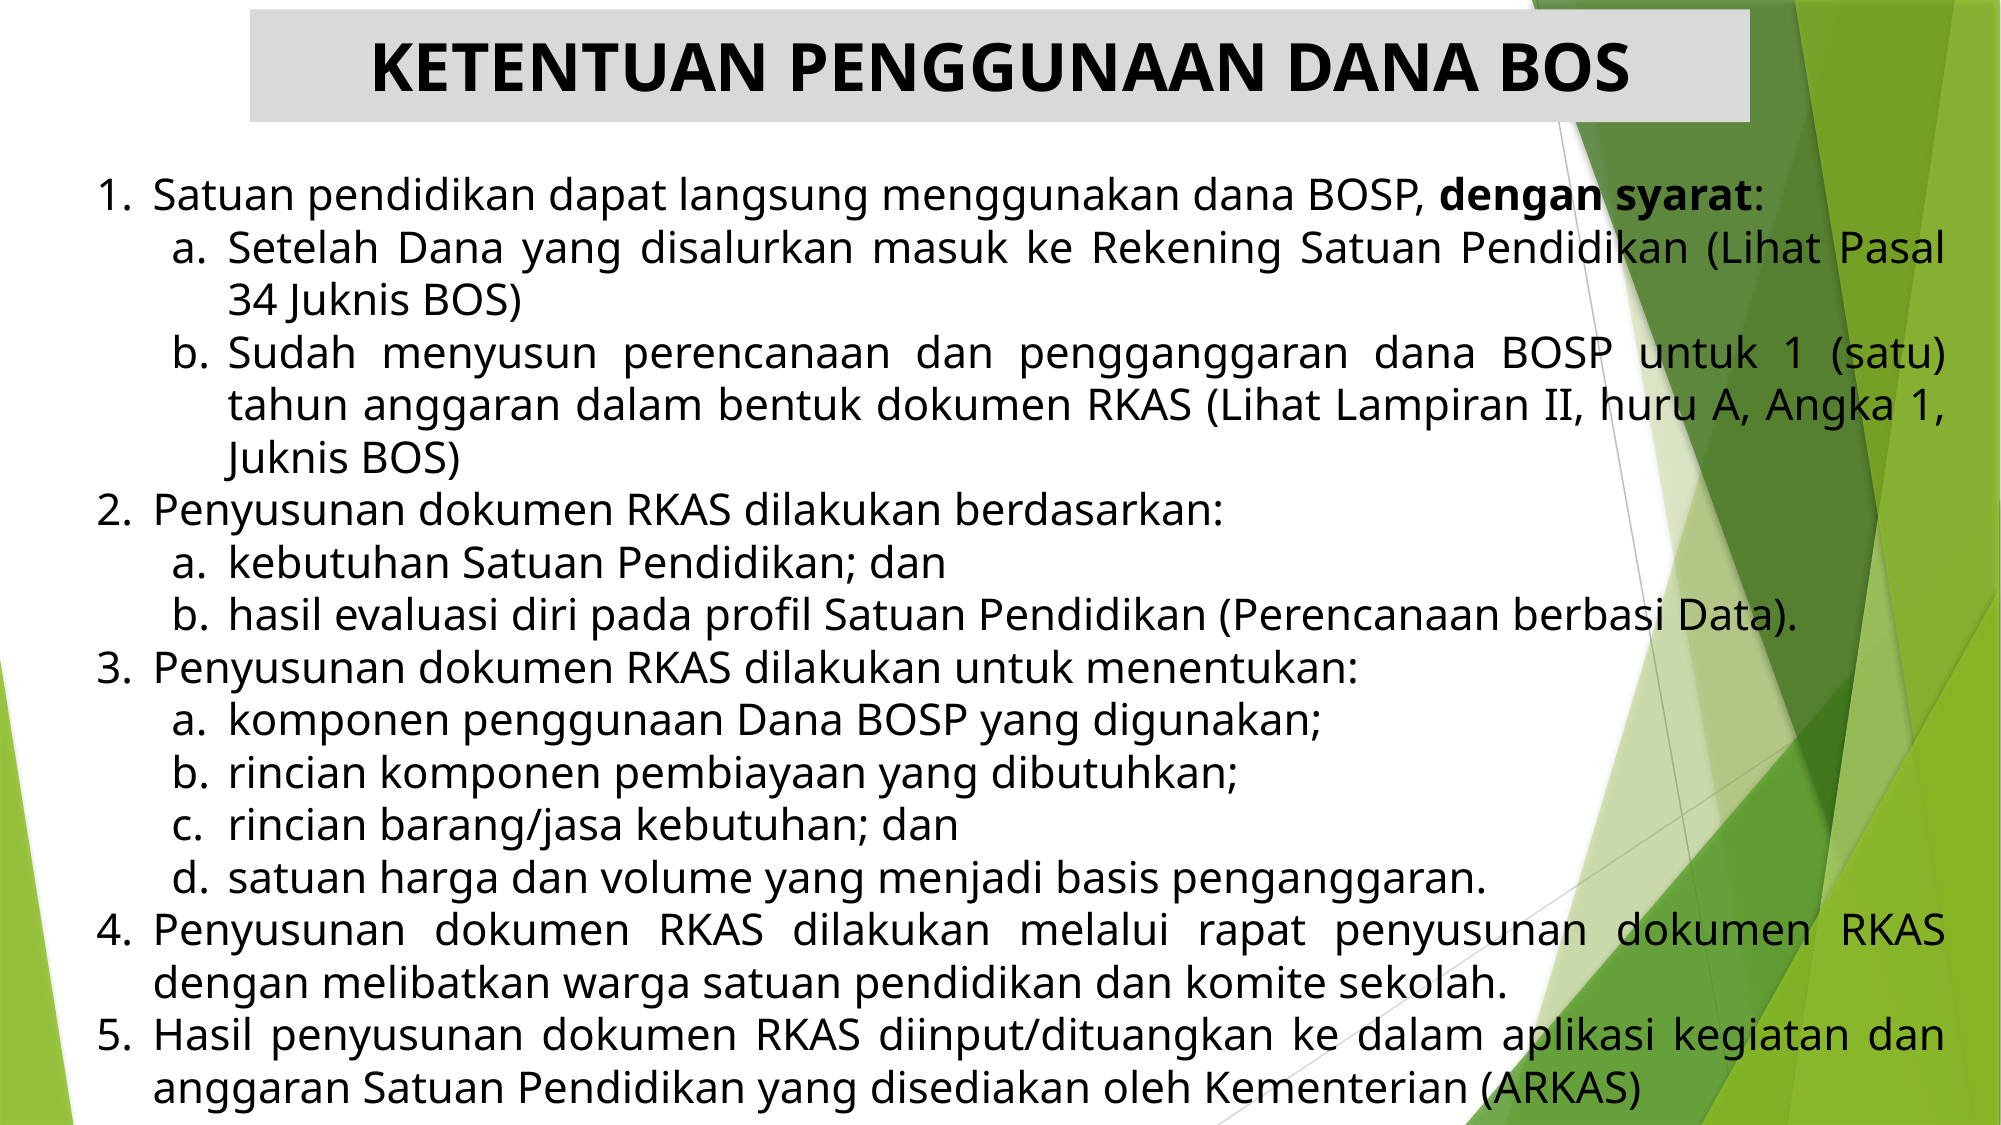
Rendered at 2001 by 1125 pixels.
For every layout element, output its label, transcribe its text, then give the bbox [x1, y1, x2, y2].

text_box KETENTUAN PENGGUNAAN DANA BOS [252, 17, 1750, 113]
text_box [248, 8, 1751, 124]
text_box Satuan pendidikan dapat langsung menggunakan dana BOSP, dengan syarat: Setelah Dana yang disalurkan masuk ke Rekening Satuan Pendidikan (Lihat Pasal 34 Juknis BOS) Sudah menyusun perencanaan dan pengganggaran dana BOSP untuk 1 (satu) tahun anggaran dalam bentuk dokumen RKAS (Lihat Lampiran II, huru A, Angka 1, Juknis BOS) Penyusunan dokumen RKAS dilakukan berdasarkan: kebutuhan Satuan Pendidikan; dan hasil evaluasi diri pada profil Satuan Pendidikan (Perencanaan berbasi Data). Penyusunan dokumen RKAS dilakukan untuk menentukan: komponen penggunaan Dana BOSP yang digunakan; rincian komponen pembiayaan yang dibutuhkan; rincian barang/jasa kebutuhan; dan satuan harga dan volume yang menjadi basis penganggaran. Penyusunan dokumen RKAS dilakukan melalui rapat penyusunan dokumen RKAS dengan melibatkan warga satuan pendidikan dan komite sekolah. Hasil penyusunan dokumen RKAS diinput/dituangkan ke dalam aplikasi kegiatan dan anggaran Satuan Pendidikan yang disediakan oleh Kementerian (ARKAS) [81, 159, 1963, 1125]
